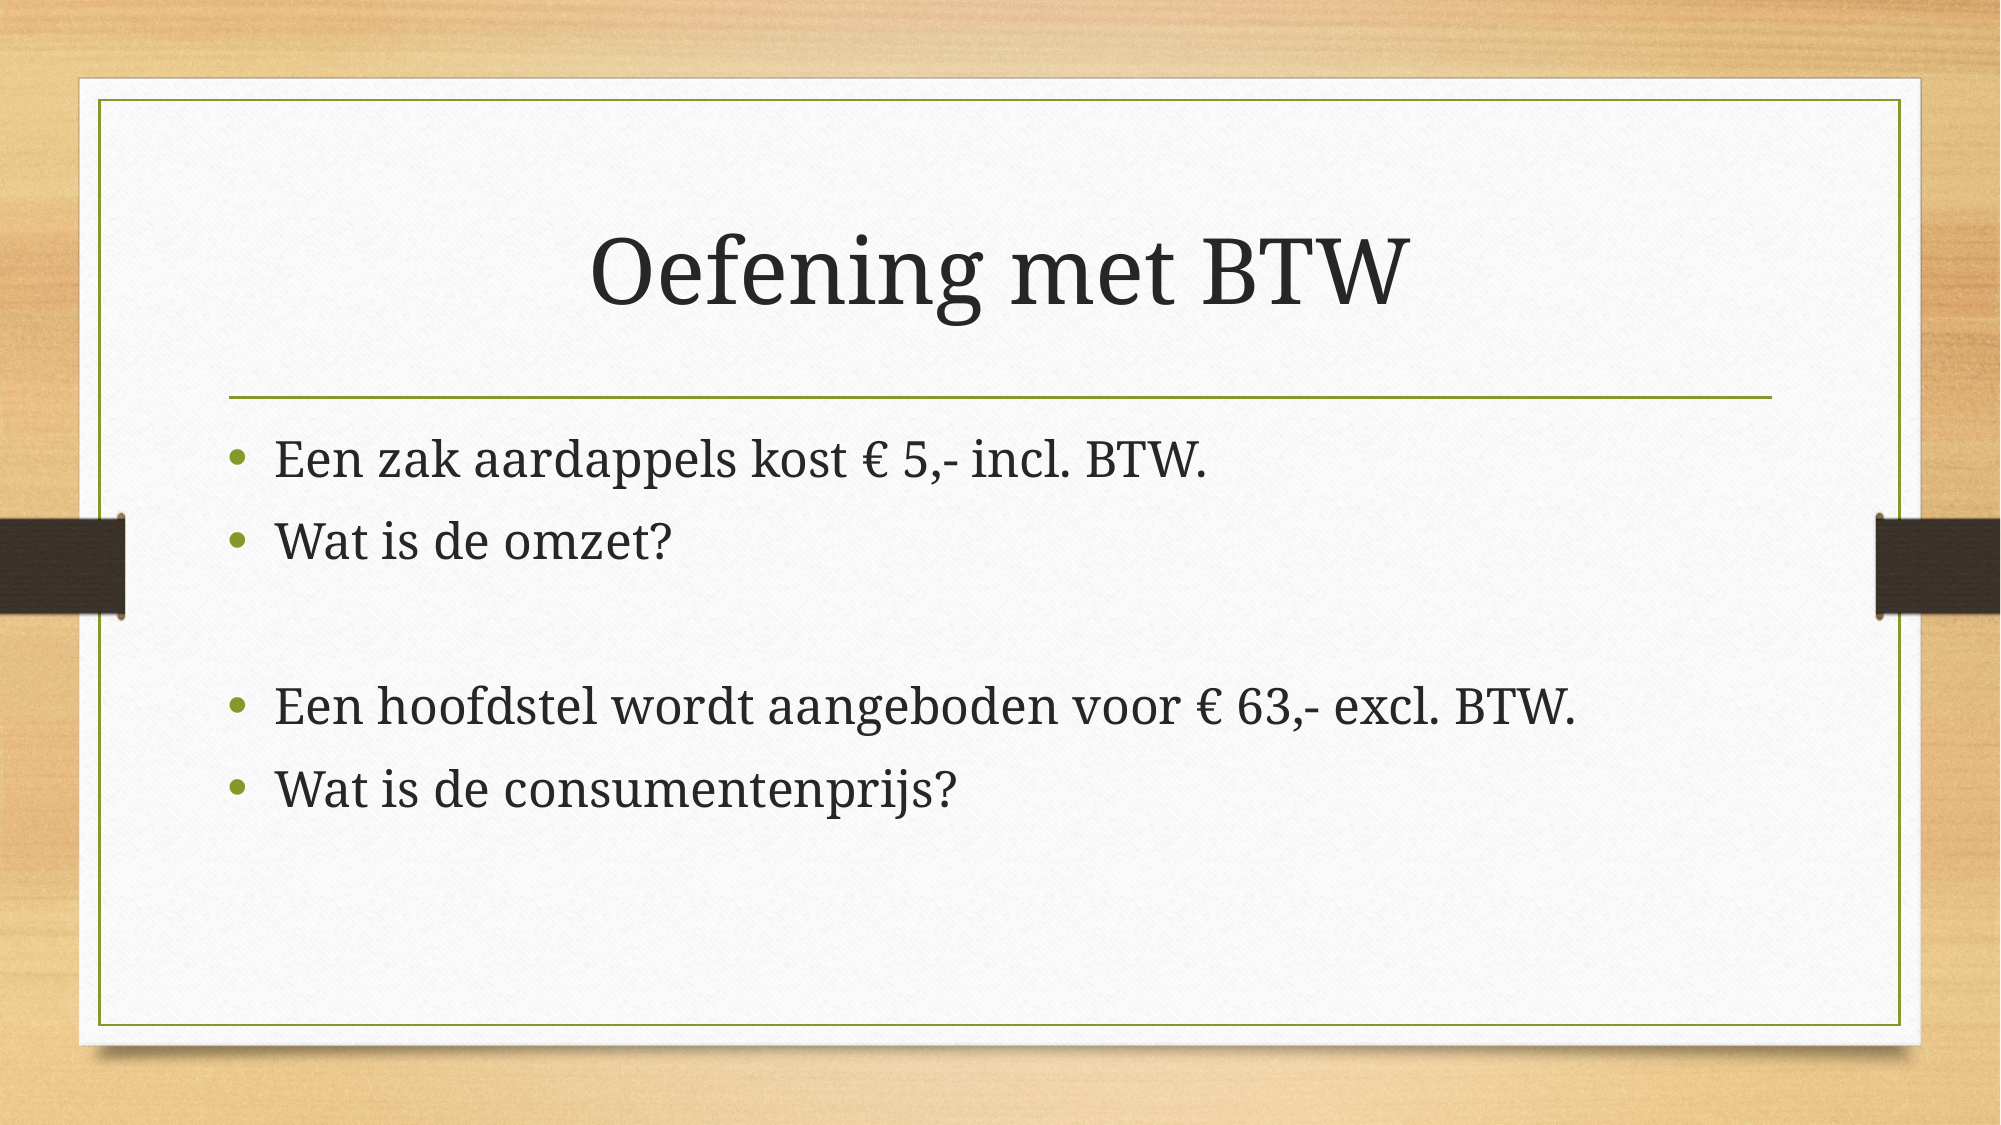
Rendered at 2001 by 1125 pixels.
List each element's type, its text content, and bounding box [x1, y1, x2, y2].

picture [0, 0, 2001, 1125]
list Een zak aardappels kost € 5,- incl. BTW. Wat is de omzet? Een hoofdstel wordt aangeboden voor € 63,- excl. BTW. Wat is de consumentenprijs? [212, 419, 1788, 964]
title Oefening met BTW [212, 161, 1788, 375]
